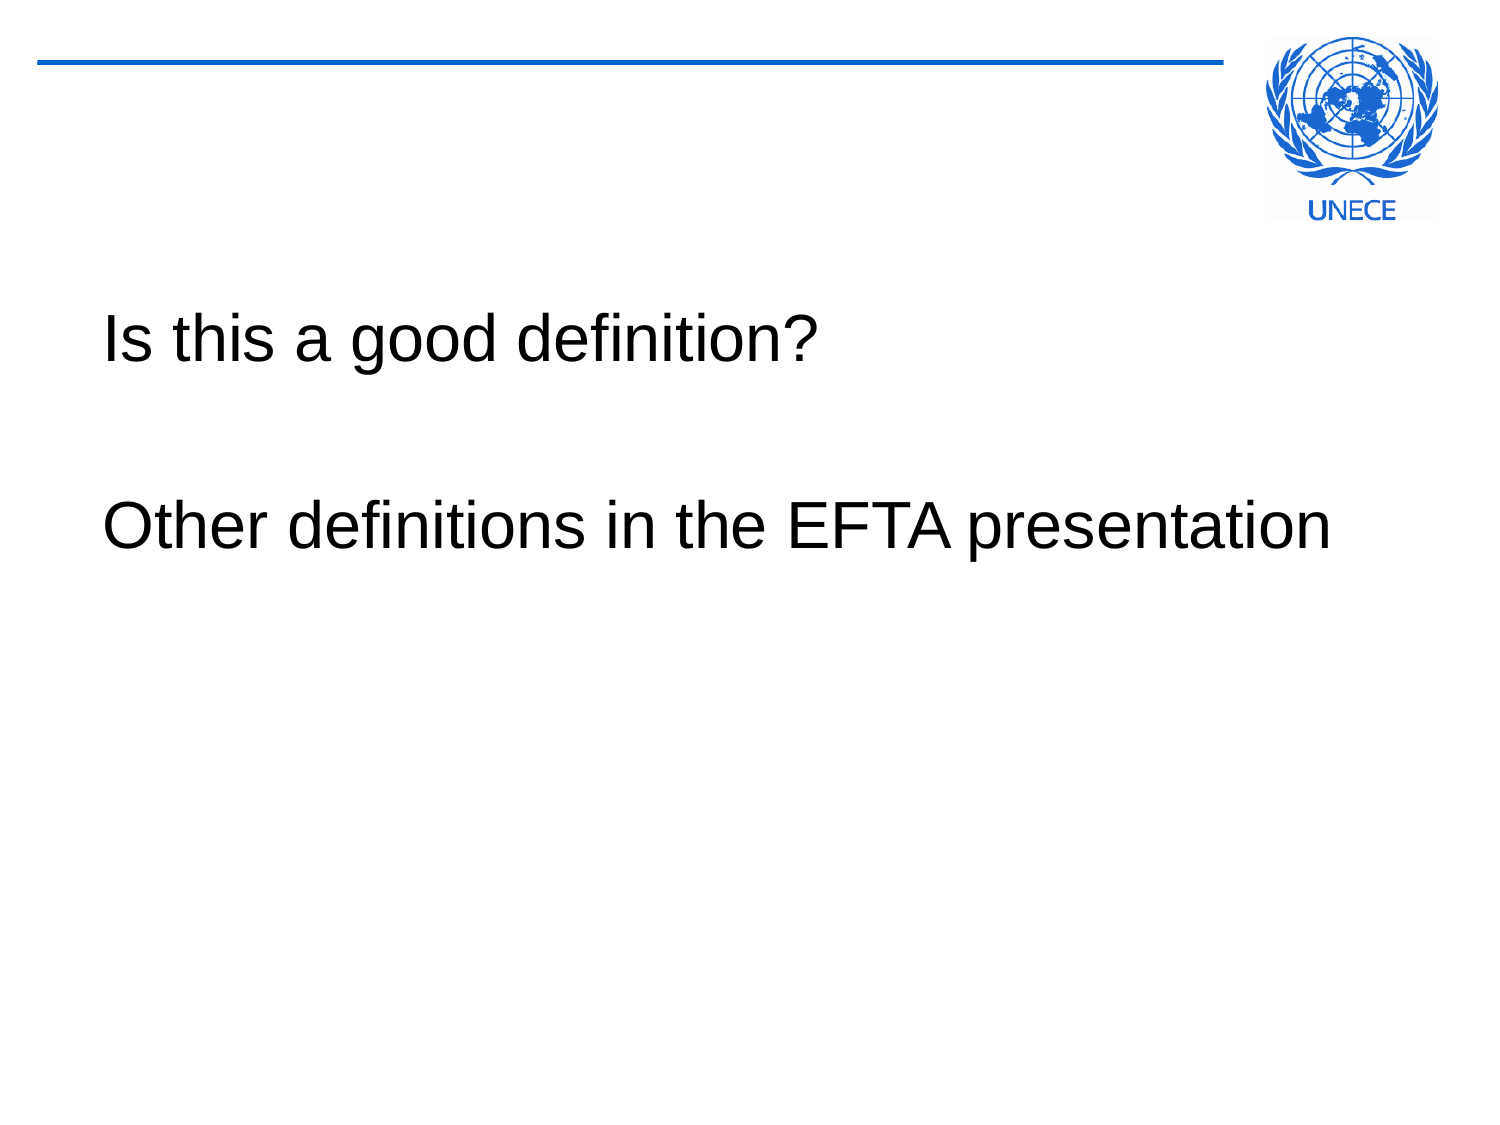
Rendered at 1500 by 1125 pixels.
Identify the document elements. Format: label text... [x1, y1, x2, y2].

list Is this a good definition? Other definitions in the EFTA presentation [87, 287, 1388, 1000]
picture [1266, 37, 1438, 221]
